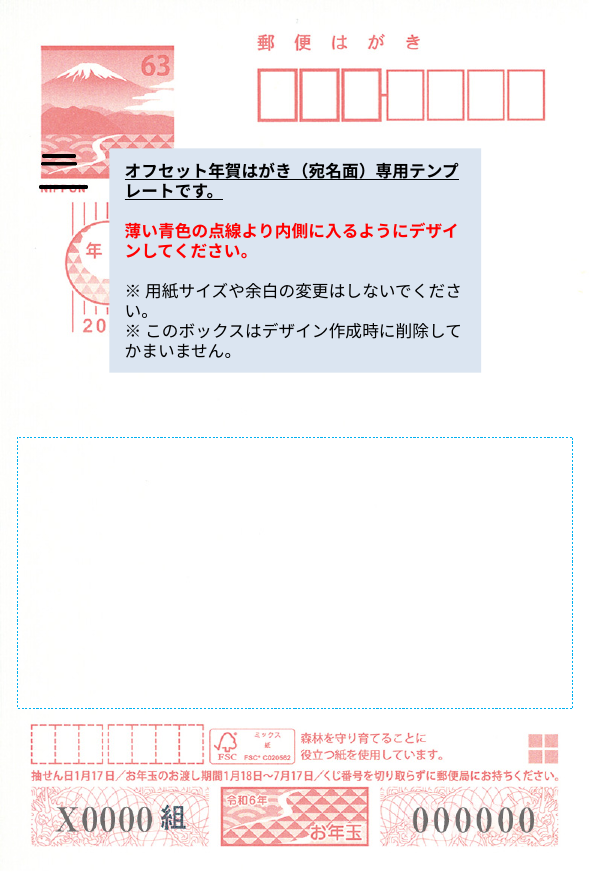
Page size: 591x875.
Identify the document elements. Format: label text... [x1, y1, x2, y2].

picture [0, 0, 591, 874]
text_box オフセット年賀はがき（宛名面）専用テンプレートです。 薄い青色の点線より内側に入るようにデザインしてください。 ※用紙サイズや余白の変更はしないでください。 ※このボックスはデザイン作成時に削除してかまいません。 [109, 148, 482, 373]
